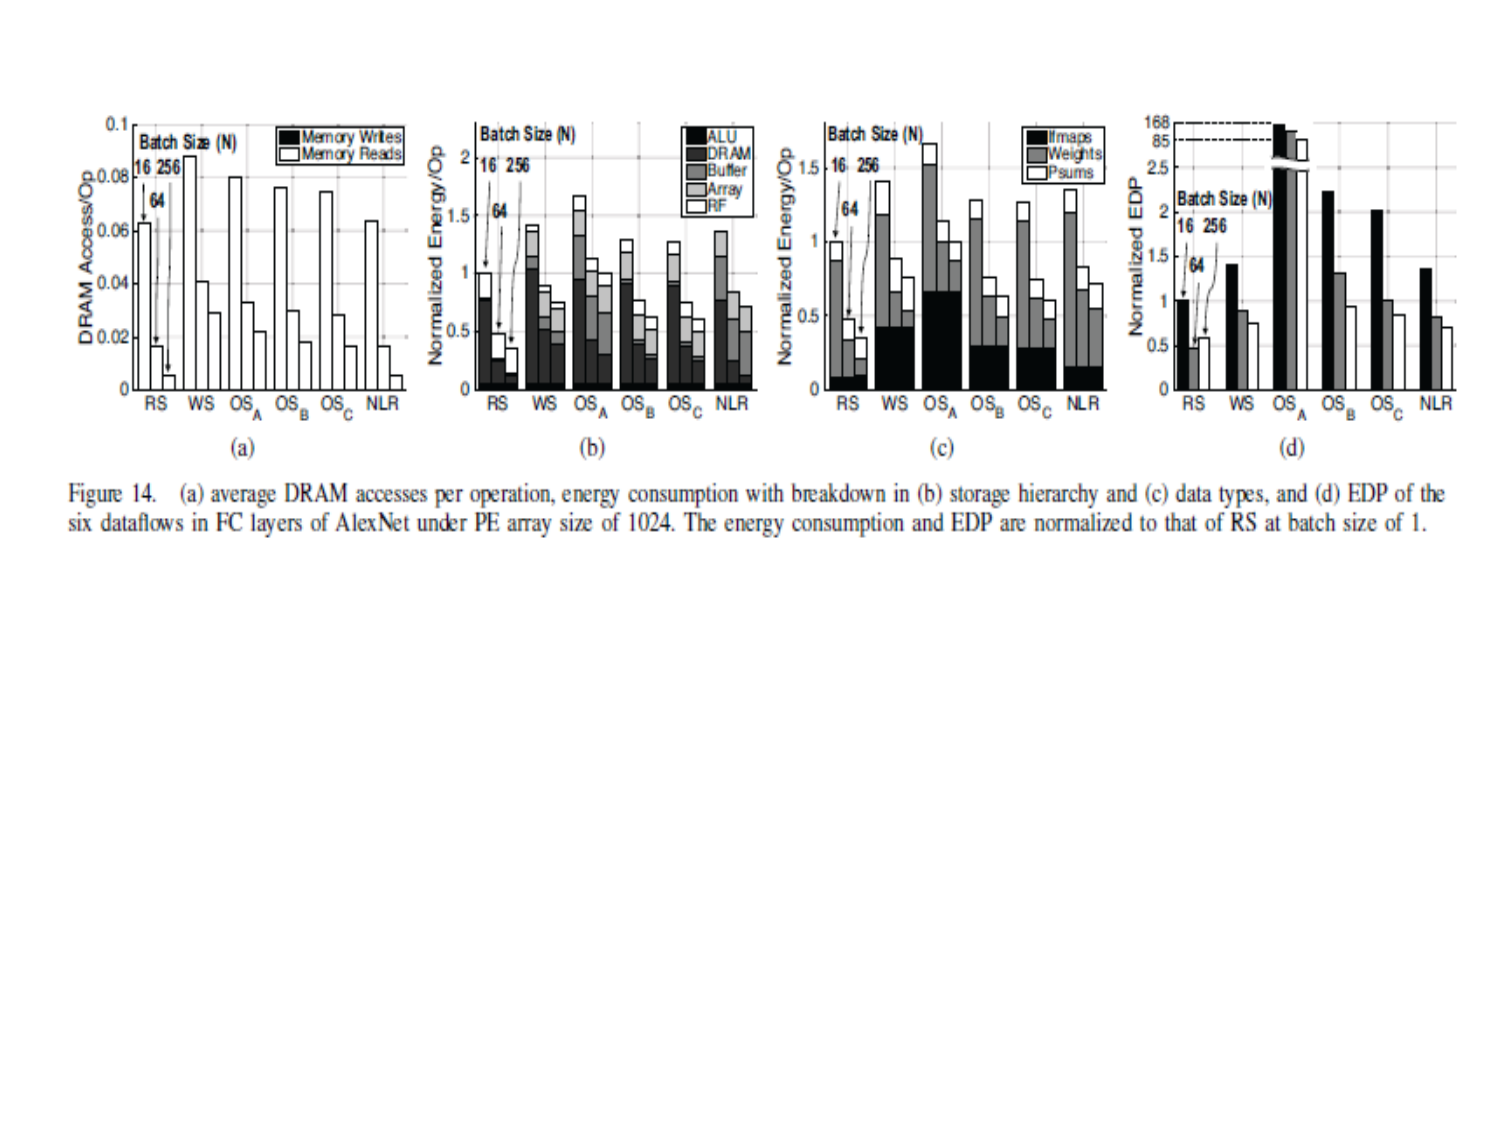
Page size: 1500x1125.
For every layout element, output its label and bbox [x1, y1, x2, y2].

picture [12, 87, 1488, 563]
